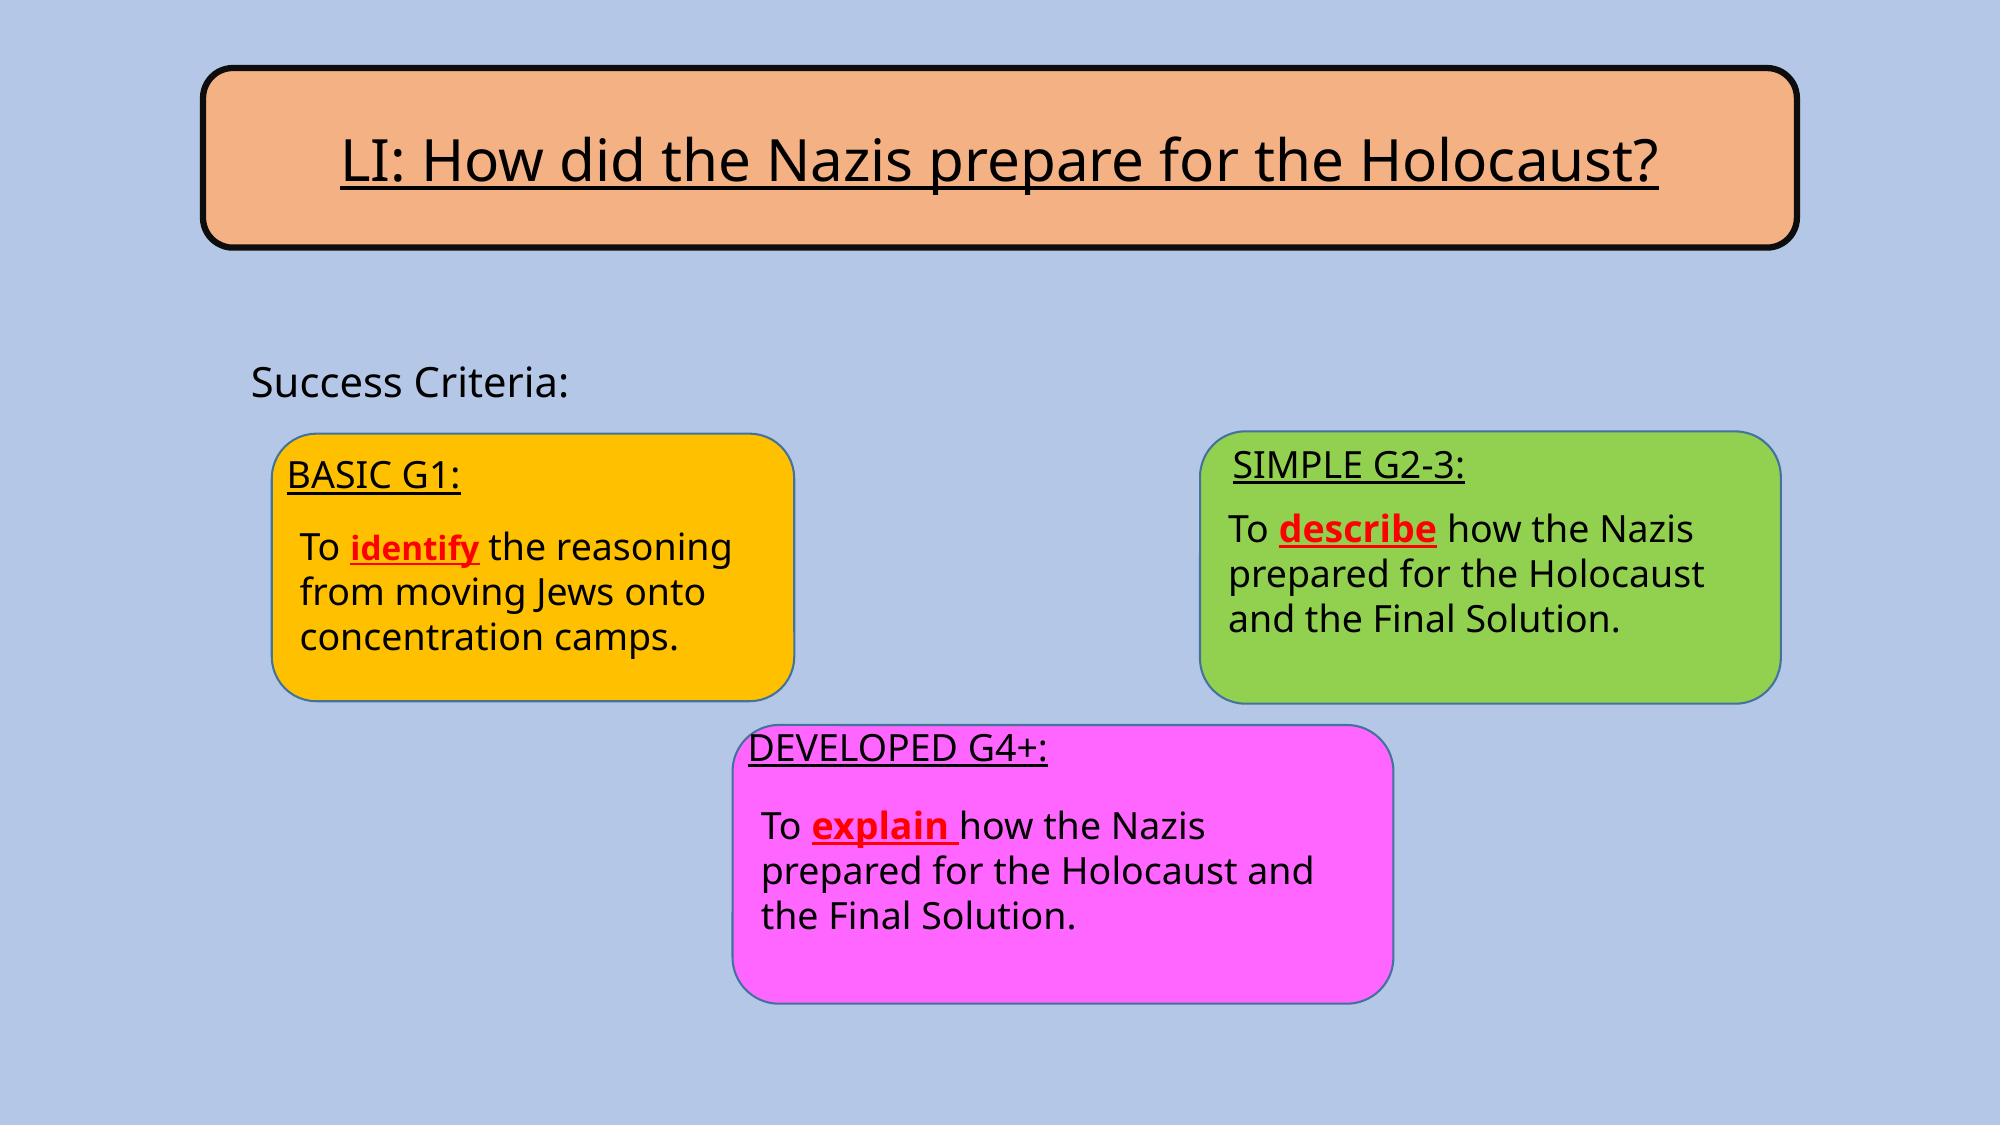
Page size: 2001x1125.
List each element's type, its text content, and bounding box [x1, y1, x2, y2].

text_box To explain how the Nazis prepared for the Holocaust and the Final Solution. [731, 723, 1395, 1005]
text_box SIMPLE G2-3: [1217, 433, 1527, 494]
text_box LI: How did the Nazis prepare for the Holocaust? [201, 66, 1798, 249]
text_box To describe how the Nazis prepared for the Holocaust and the Final Solution. [1198, 430, 1782, 705]
text_box BASIC G1: [271, 444, 630, 504]
text_box Success Criteria: [236, 348, 915, 413]
text_box DEVELOPED G4+: [732, 716, 1097, 776]
text_box To identify the reasoning from moving Jews onto concentration camps. [270, 432, 796, 703]
